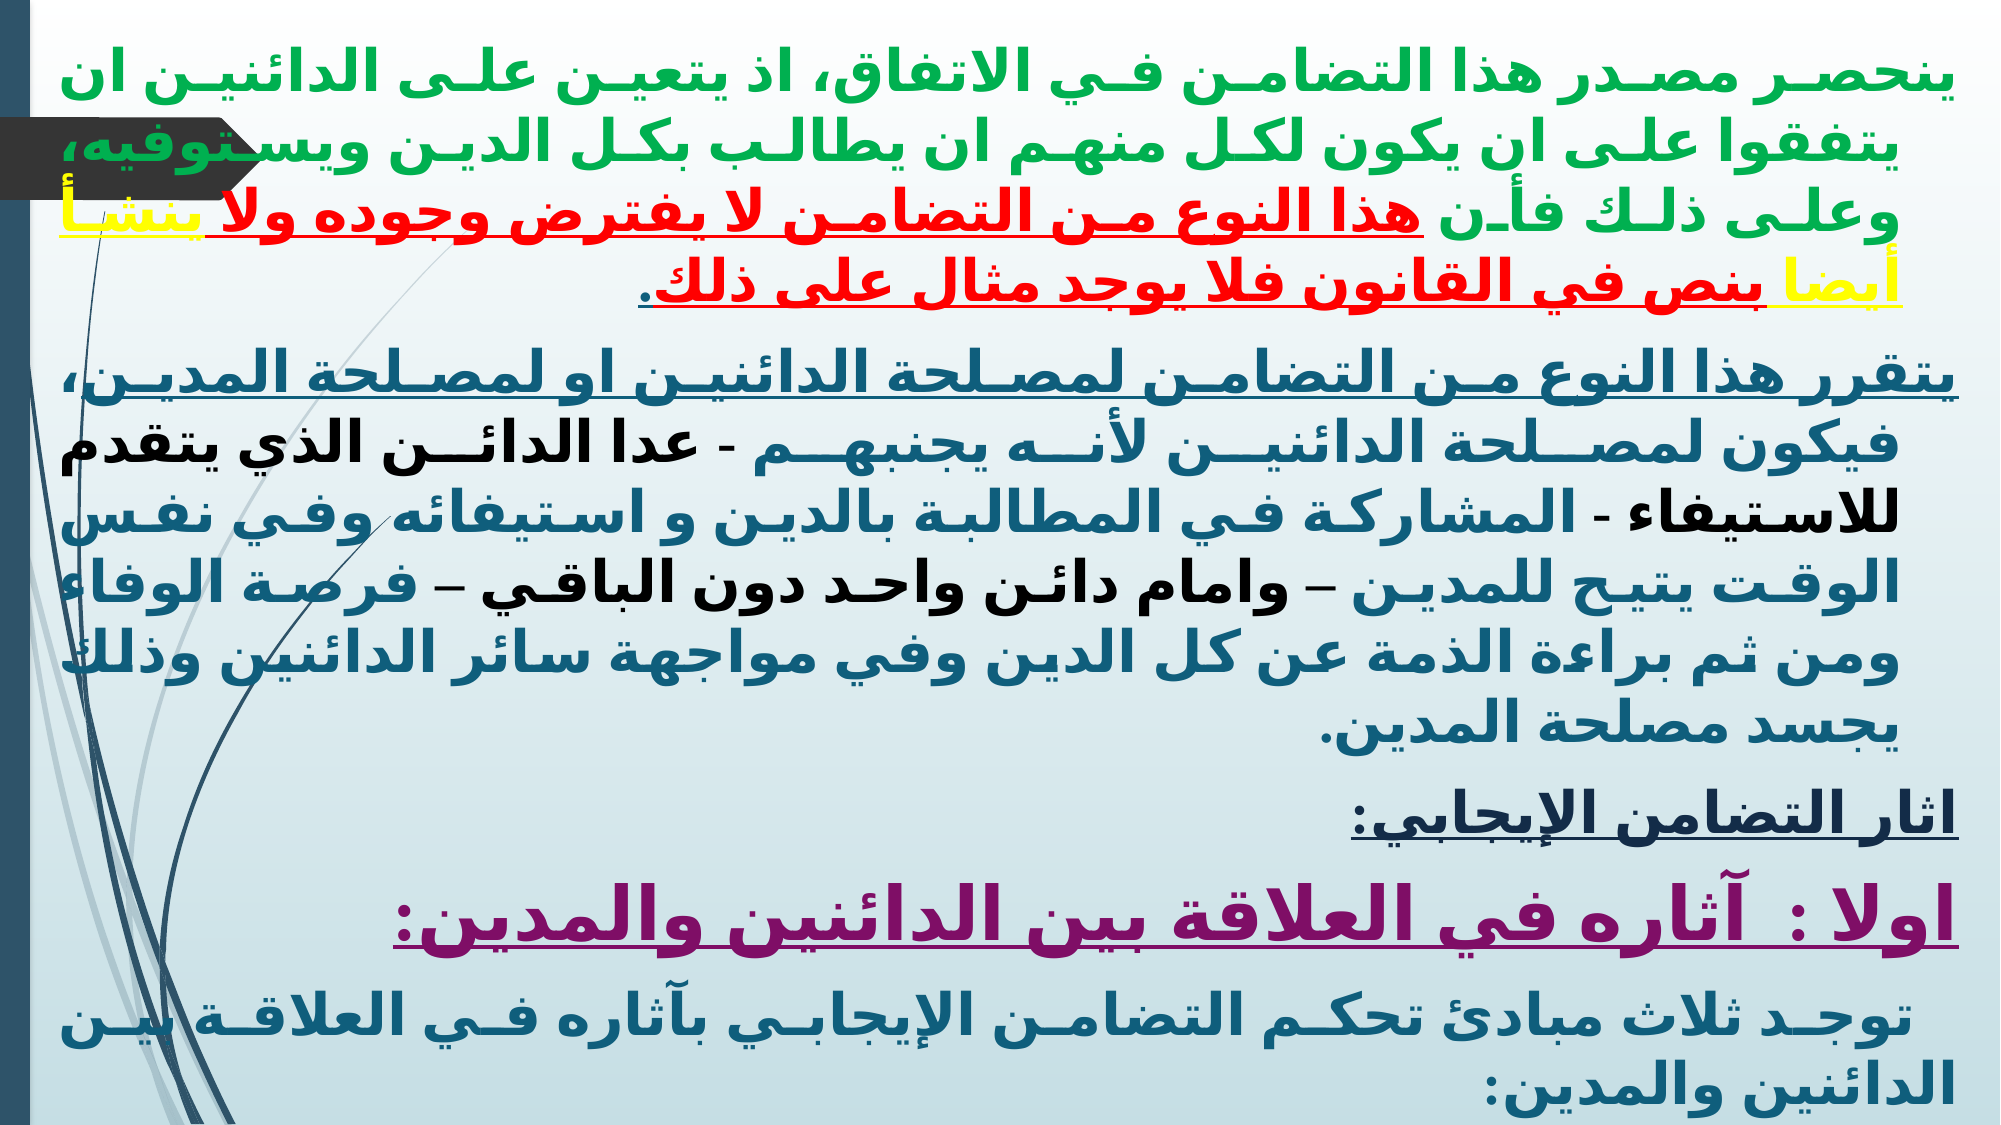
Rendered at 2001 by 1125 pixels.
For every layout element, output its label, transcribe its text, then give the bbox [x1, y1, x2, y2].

list ينحصر مصدر هذا التضامن في الاتفاق، اذ يتعين على الدائنين ان يتفقوا على ان يكون لكل منهم ان يطالب بكل الدين ويستوفيه، وعلى ذلك فأن هذا النوع من التضامن لا يفترض وجوده ولا ينشأ أيضا بنص في القانون فلا يوجد مثال على ذلك. يتقرر هذا النوع من التضامن لمصلحة الدائنين او لمصلحة المدين، فيكون لمصلحة الدائنين لأنه يجنبهم - عدا الدائن الذي يتقدم للاستيفاء - المشاركة في المطالبة بالدين و استيفائه وفي نفس الوقت يتيح للمدين – وامام دائن واحد دون الباقي – فرصة الوفاء ومن ثم براءة الذمة عن كل الدين وفي مواجهة سائر الدائنين وذلك يجسد مصلحة المدين. اثار التضامن الإيجابي: اولا : آثاره في العلاقة بين الدائنين والمدين: توجد ثلاث مبادئ تحكم التضامن الإيجابي بآثاره في العلاقة بين الدائنين والمدين: أ _ وحدة المحل. ب _ تعدد الروابط. ج _ النيابة التبادلية فيما ينفع لا فيما يضر. [43, 26, 1974, 1125]
